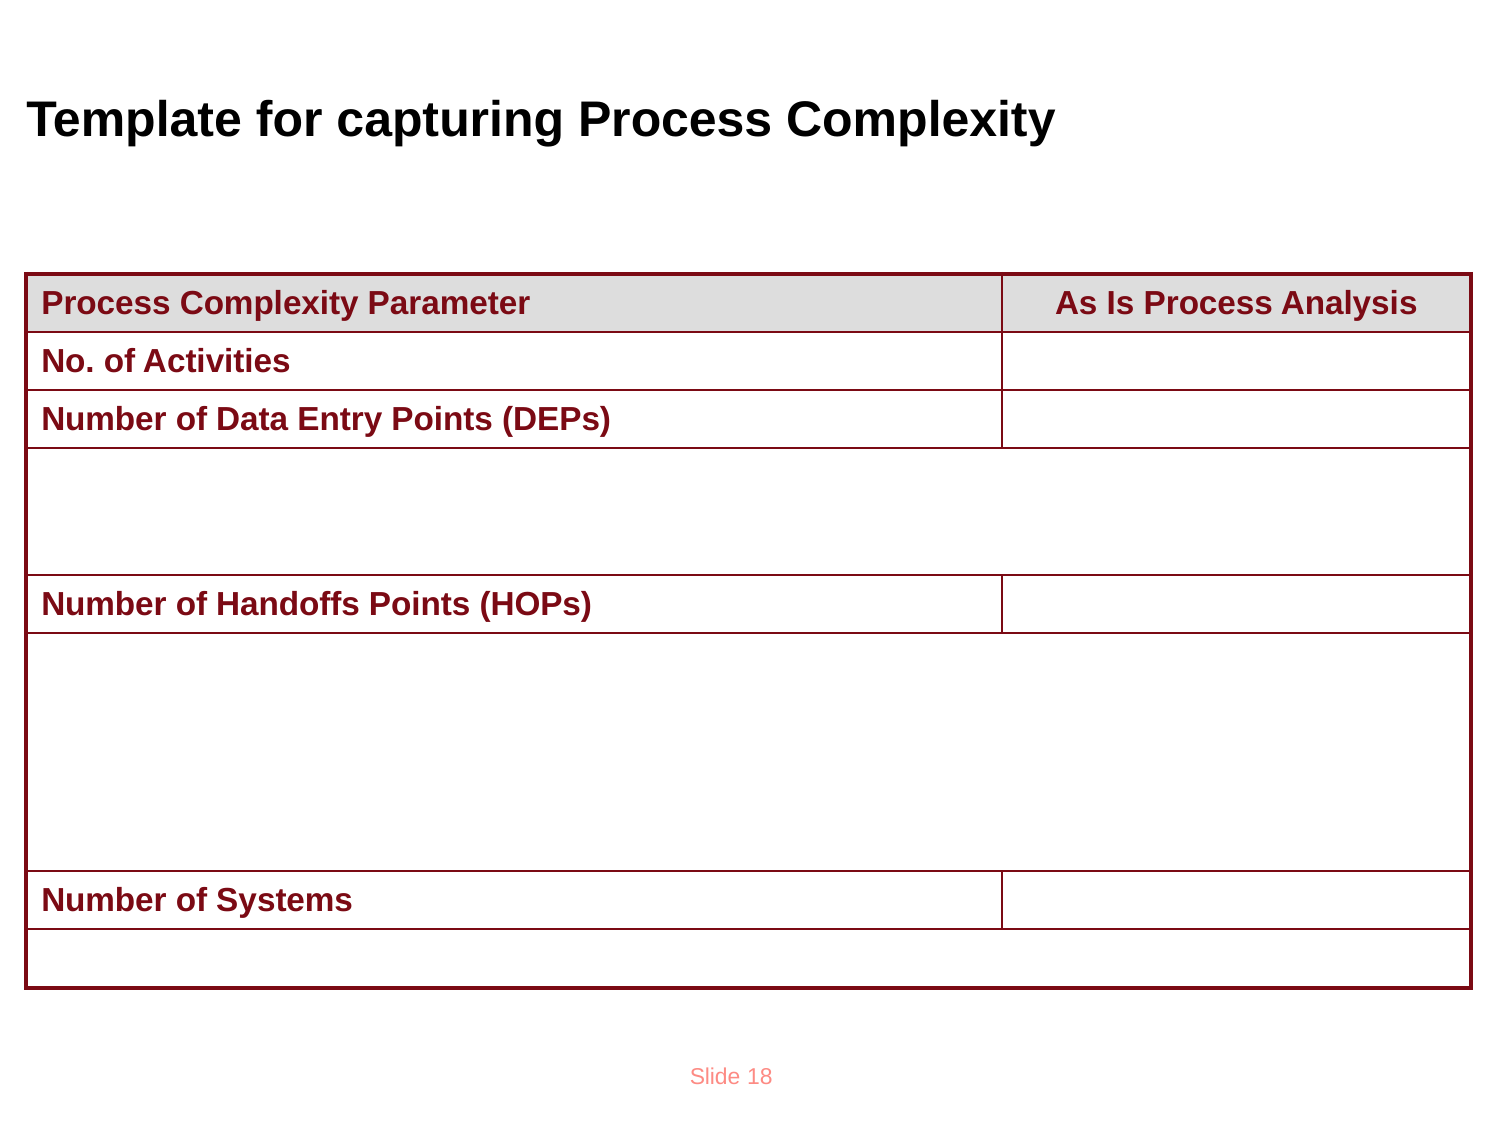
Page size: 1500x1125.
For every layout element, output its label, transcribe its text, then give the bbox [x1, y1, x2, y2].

table_cell [28, 634, 1469, 870]
table_cell [1003, 391, 1469, 447]
table_cell Number of Systems [28, 872, 1001, 928]
table_cell [1003, 576, 1469, 632]
table_cell Number of Data Entry Points (DEPs) [28, 391, 1001, 447]
title Template for capturing Process Complexity [26, 85, 1472, 211]
table_cell [28, 449, 1469, 574]
table_cell [28, 930, 1469, 986]
table_cell [1003, 333, 1469, 389]
table_cell [1003, 872, 1469, 928]
table_header As Is Process Analysis [1003, 276, 1469, 331]
table_cell No. of Activities [28, 333, 1001, 389]
table_header Process Complexity Parameter [28, 276, 1001, 331]
table_cell Number of Handoffs Points (HOPs) [28, 576, 1001, 632]
